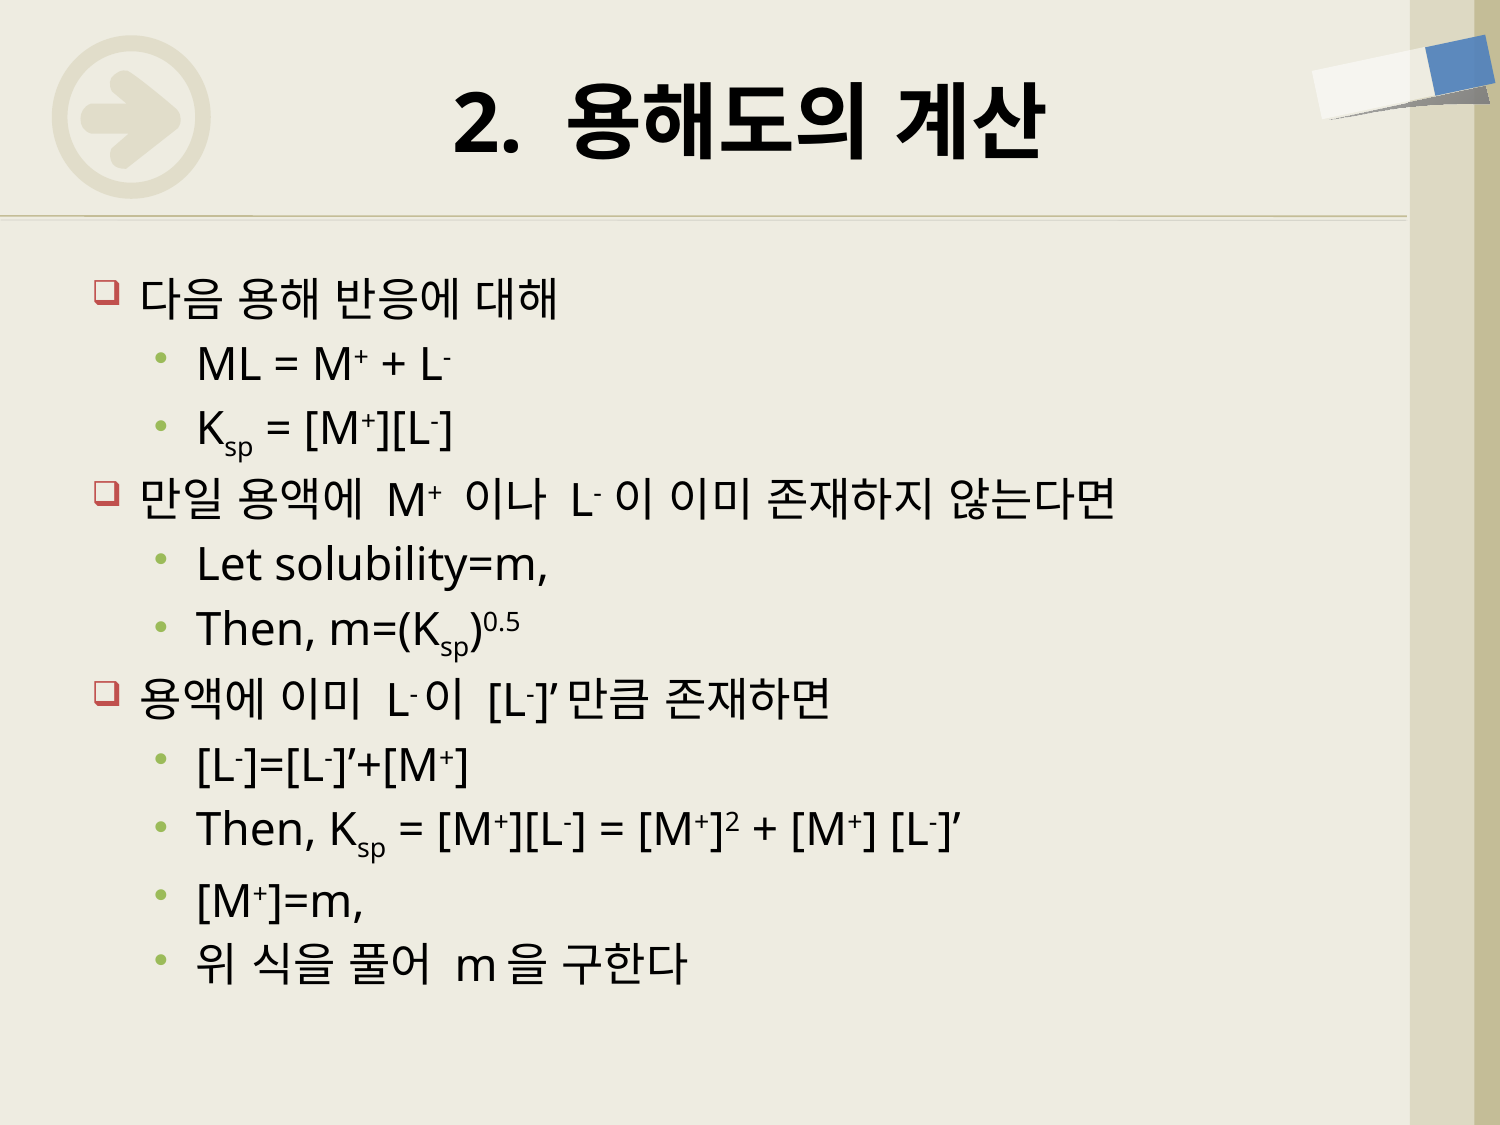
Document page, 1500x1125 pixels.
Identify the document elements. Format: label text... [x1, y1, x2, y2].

title 2. 용해도의 계산 [75, 24, 1425, 213]
list 다음 용해 반응에 대해 ML = M+ + L- Ksp = [M+][L-] 만일 용액에 M+ 이나 L- 이 이미 존재하지 않는다면 Let solubility=m, Then, m=(Ksp)0.5 용액에 이미 L-이 [L-]’만큼 존재하면 [L-]=[L-]’+[M+] Then, Ksp = [M+][L-] = [M+]2 + [M+] [L-]’ [M+]=m, 위 식을 풀어 m을 구한다 [76, 262, 1407, 1005]
